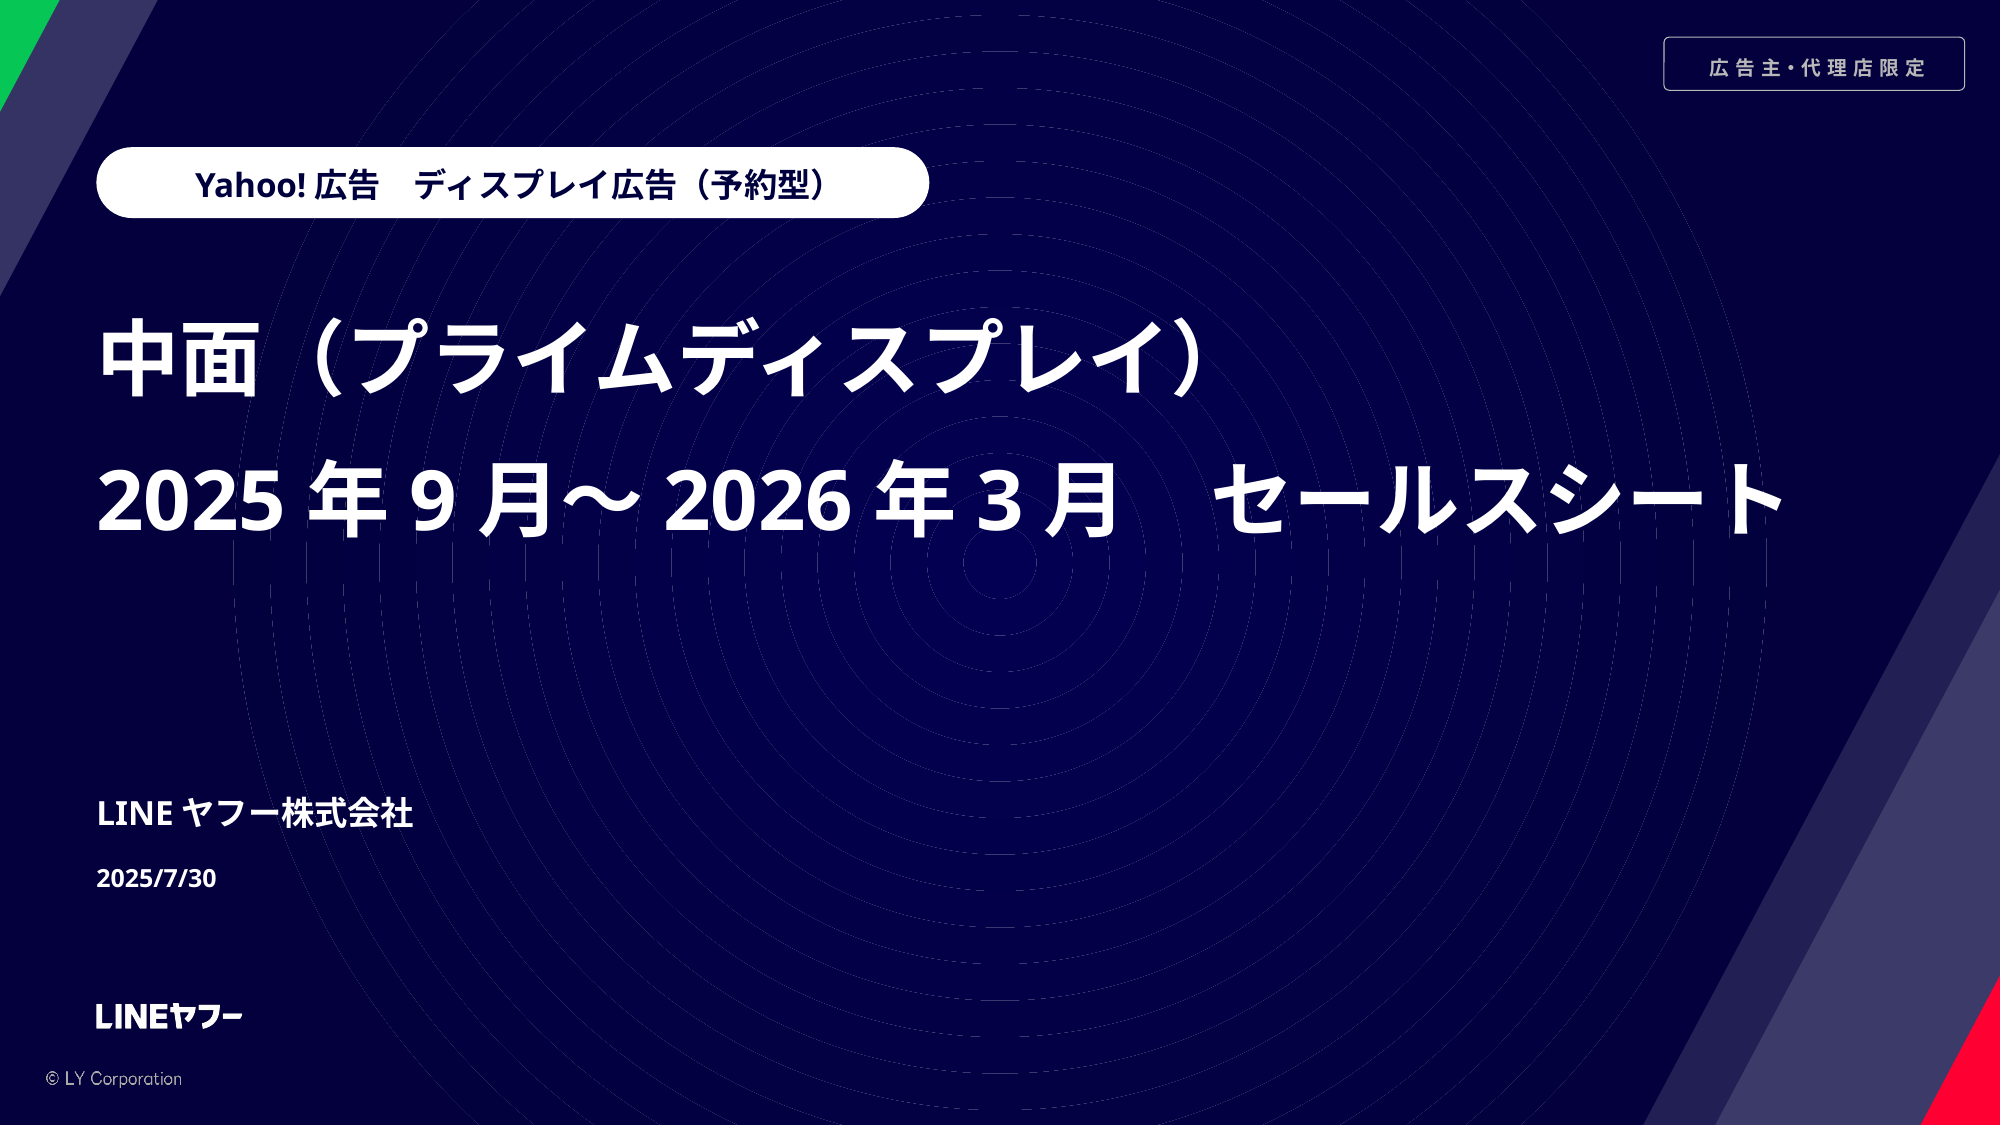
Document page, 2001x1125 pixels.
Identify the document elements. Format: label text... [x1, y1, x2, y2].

list LINEヤフー株式会社 [96, 723, 1552, 832]
picture [46, 1071, 181, 1088]
list 中面（プライムディスプレイ） 2025年9月～2026年3月 セールスシート [96, 268, 1904, 547]
list 2025/7/30 [96, 865, 293, 903]
